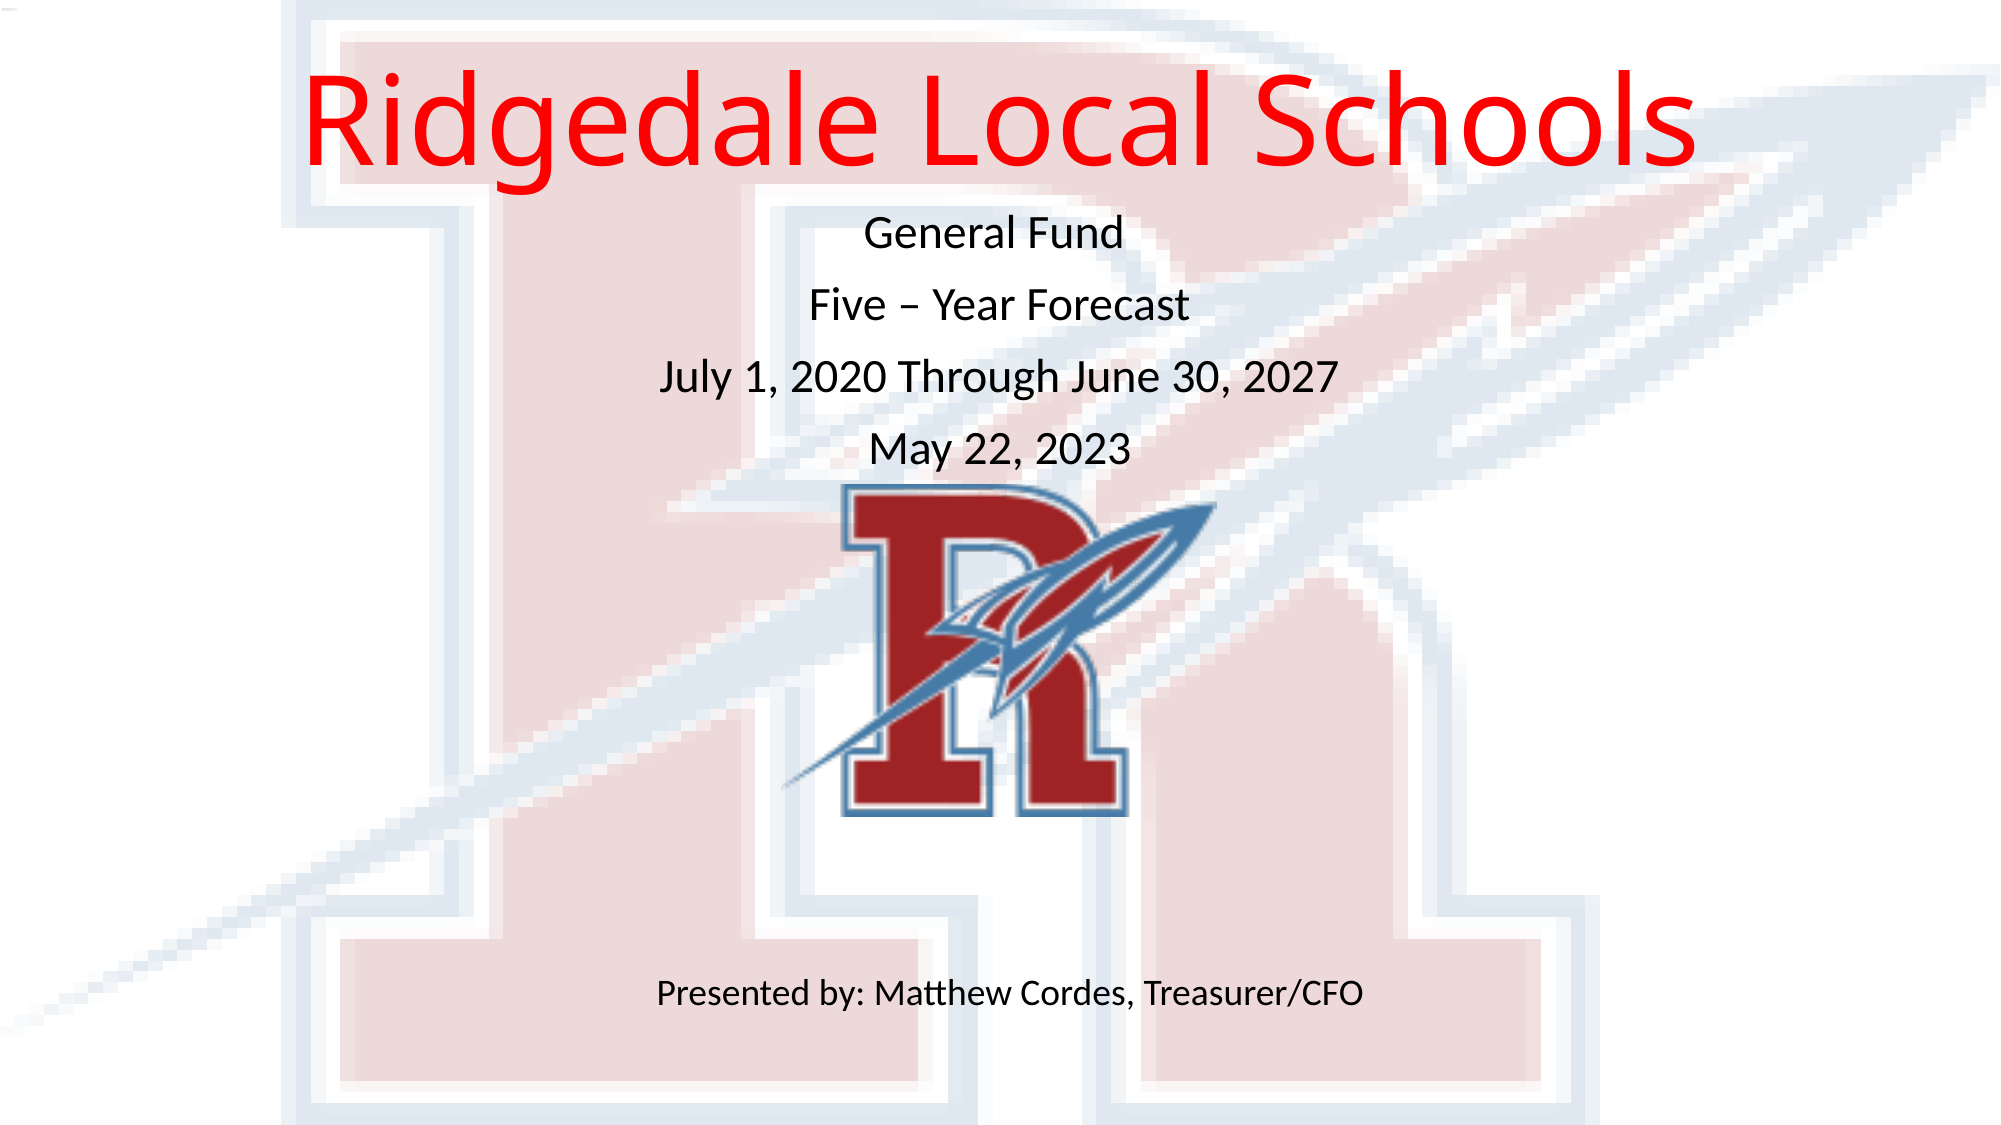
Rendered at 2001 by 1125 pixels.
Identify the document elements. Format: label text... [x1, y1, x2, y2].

text_box Presented by: Matthew Cordes, Treasurer/CFO [260, 960, 1761, 1021]
title Ridgedale Local Schools [249, 41, 1750, 200]
picture [781, 484, 1217, 817]
subtitle General Fund Five – Year Forecast July 1, 2020 Through June 30, 2027 May 22, 2023 [249, 200, 1750, 485]
